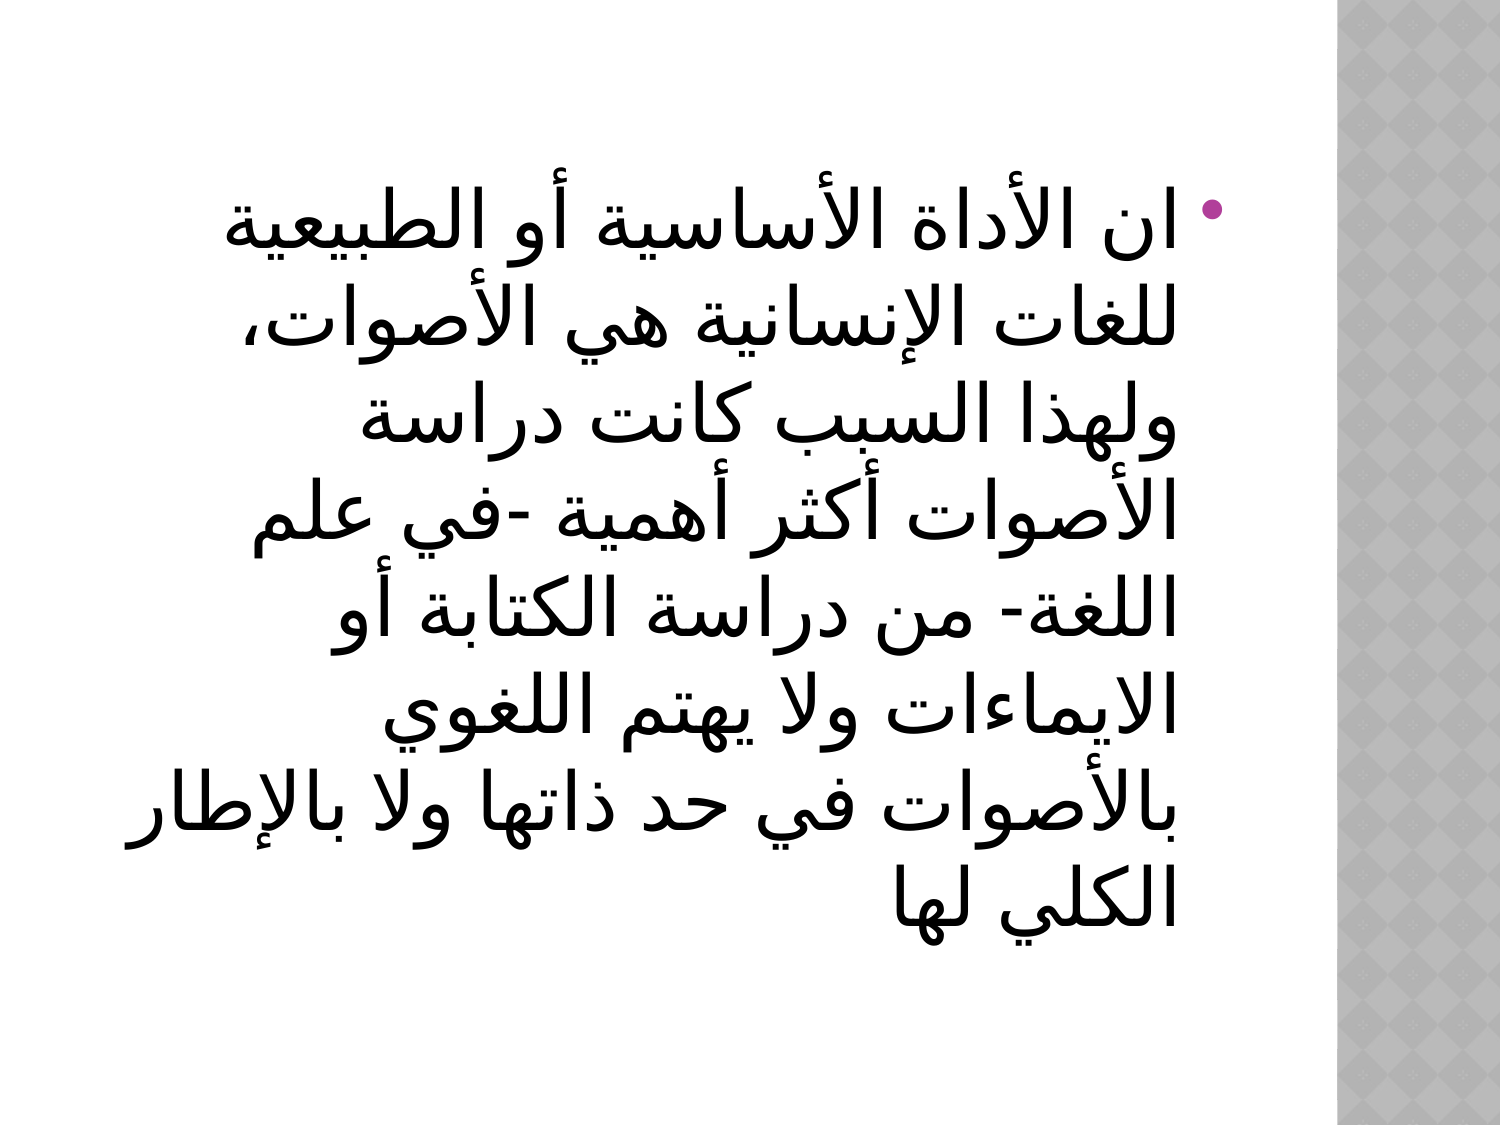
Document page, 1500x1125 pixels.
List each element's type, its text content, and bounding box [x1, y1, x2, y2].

list ان الأداة الأساسية أو الطبيعية للغات الإنسانية هي الأصوات، ولهذا السبب كانت دراسة الأصوات أكثر أهمية -في علم اللغة- من دراسة الكتابة أو الايماءات ولا يهتم اللغوي بالأصوات في حد ذاتها ولا بالإطار الكلي لها [53, 160, 1241, 956]
